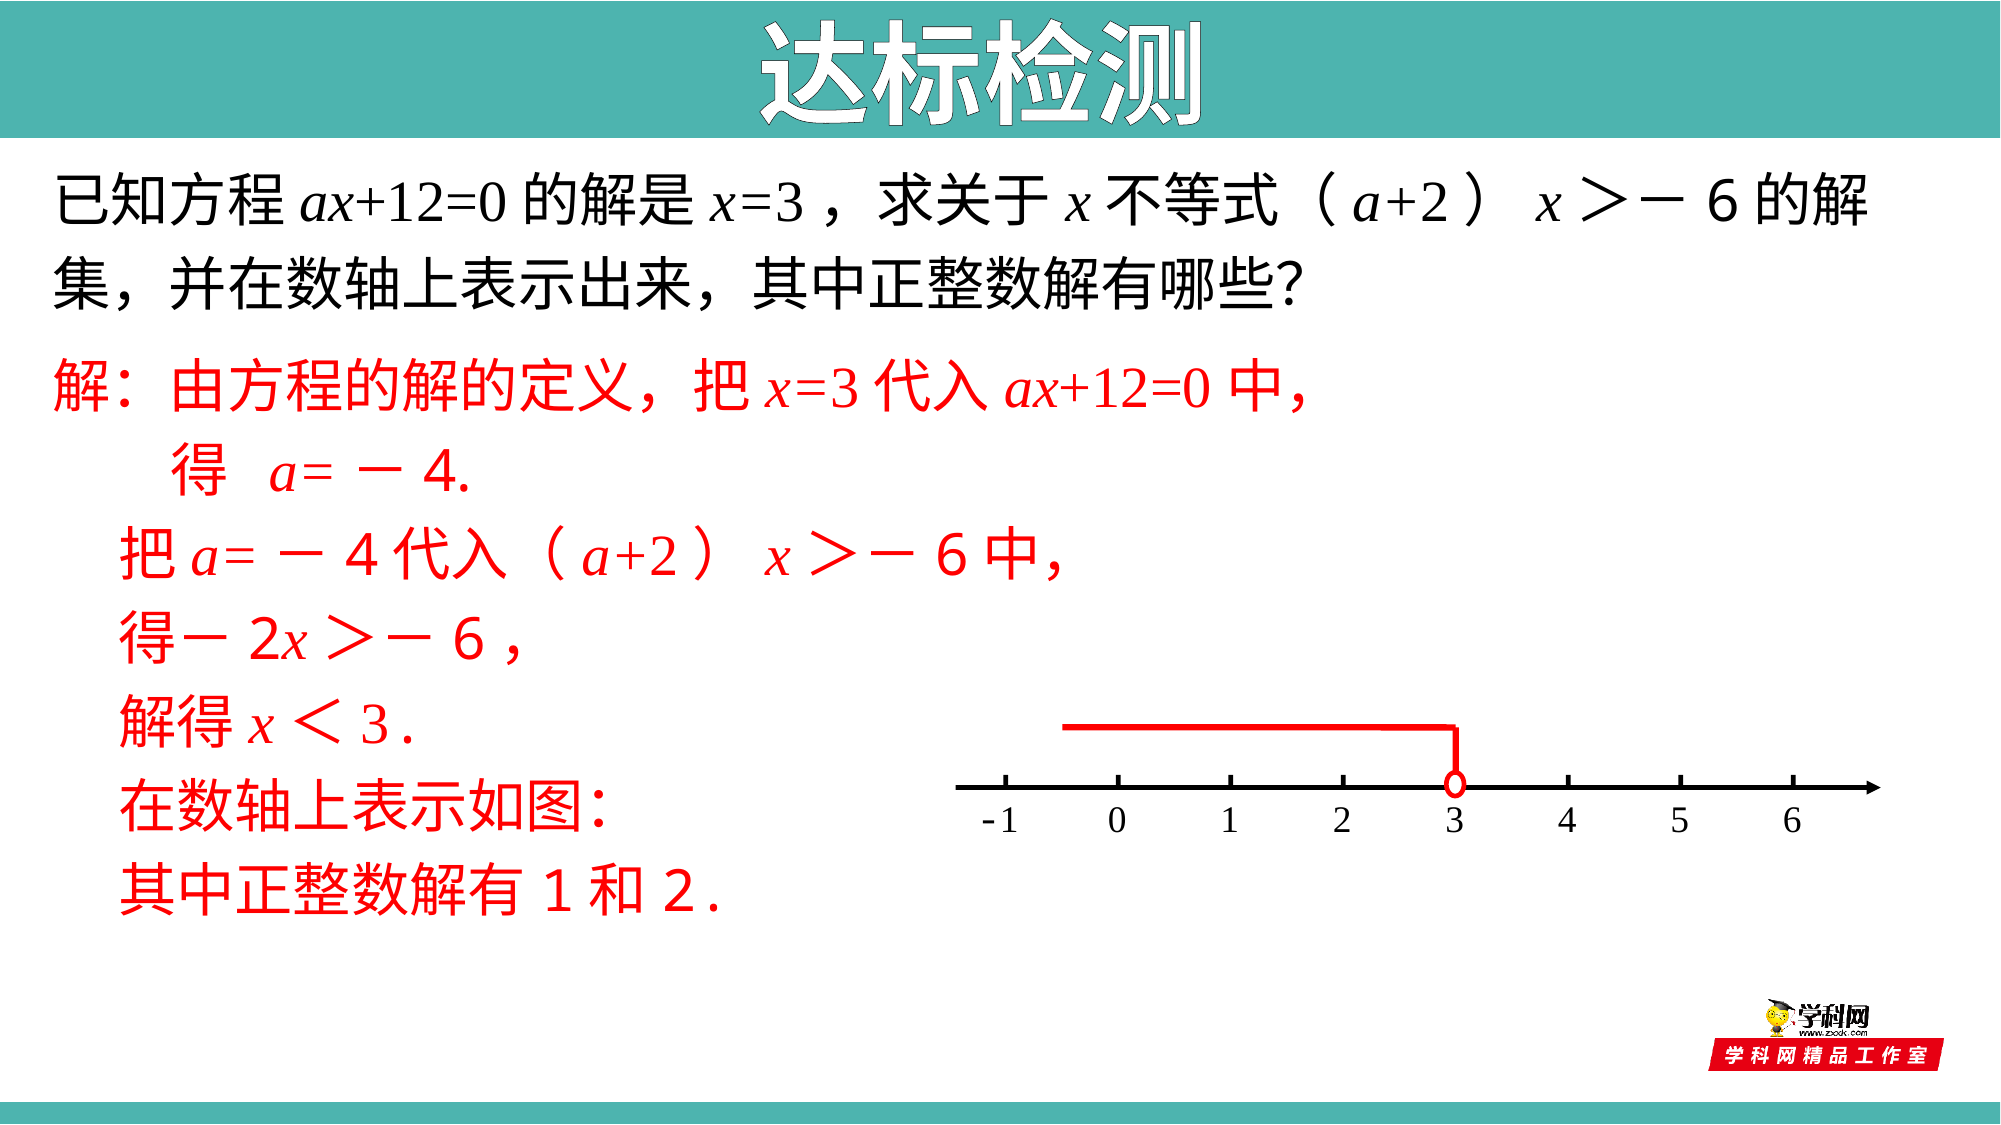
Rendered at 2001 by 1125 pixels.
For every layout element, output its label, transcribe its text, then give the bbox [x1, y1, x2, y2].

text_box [955, 774, 1881, 848]
text_box 已知方程ax+12=0的解是x=3，求关于x不等式（a+2）x＞－6的解集，并在数轴上表示出来，其中正整数解有哪些？ [37, 141, 1963, 325]
picture [0, 1, 2001, 1124]
text_box 达标检测 [742, 0, 1223, 146]
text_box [1062, 727, 1456, 775]
text_box 解：由方程的解的定义，把x=3代入ax+12=0中， 得 a=－4. 把a=－4代入（a+2）x＞－6中， 得－2x＞－6， 解得x＜3. 在数轴上表示如图： 其中正整数解有1和2. [37, 328, 1390, 931]
